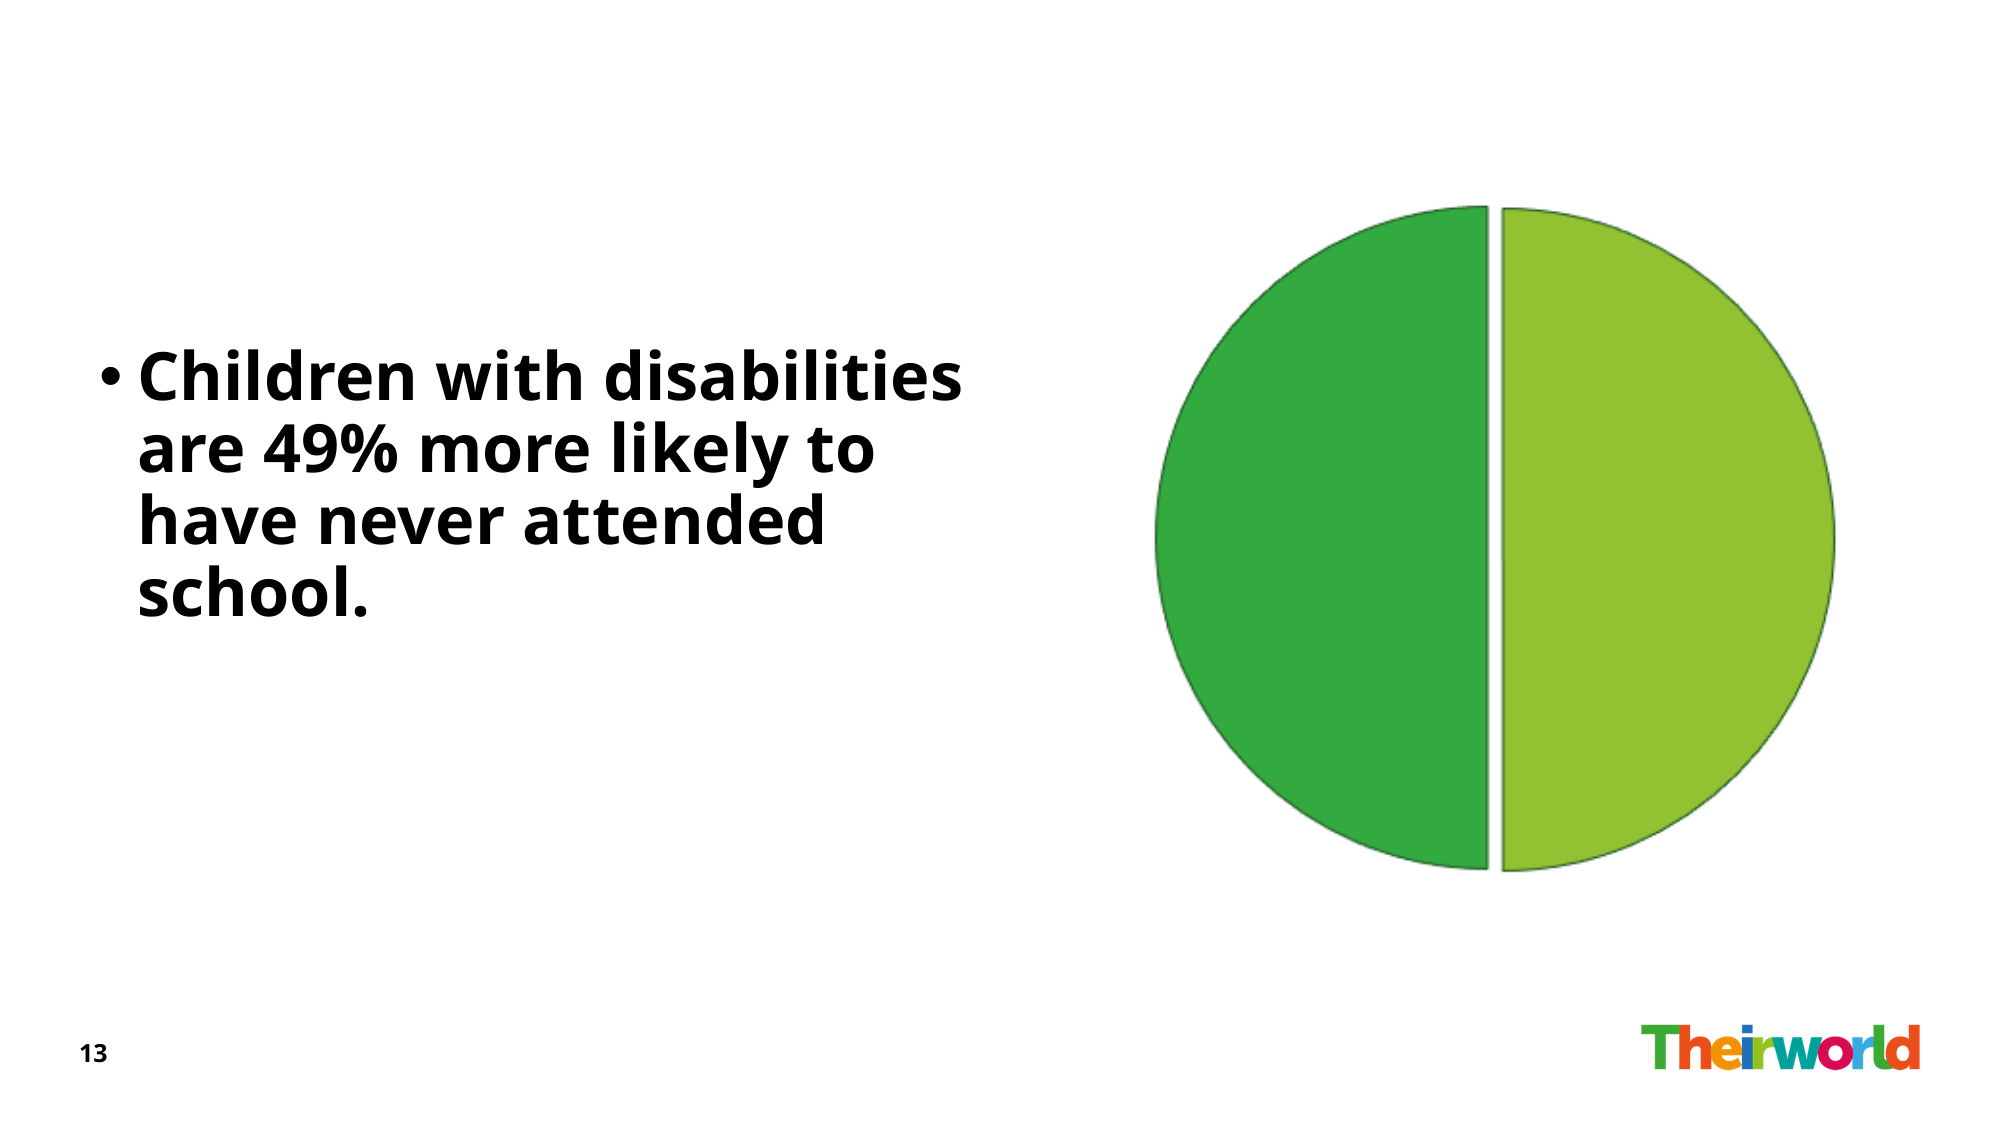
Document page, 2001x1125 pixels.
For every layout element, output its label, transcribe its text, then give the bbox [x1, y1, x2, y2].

list Children with disabilities are 49% more likely to have never attended school. [99, 343, 1000, 721]
picture [1092, 162, 1880, 903]
picture [1633, 1014, 1927, 1081]
slide_number 13 [79, 1023, 189, 1072]
